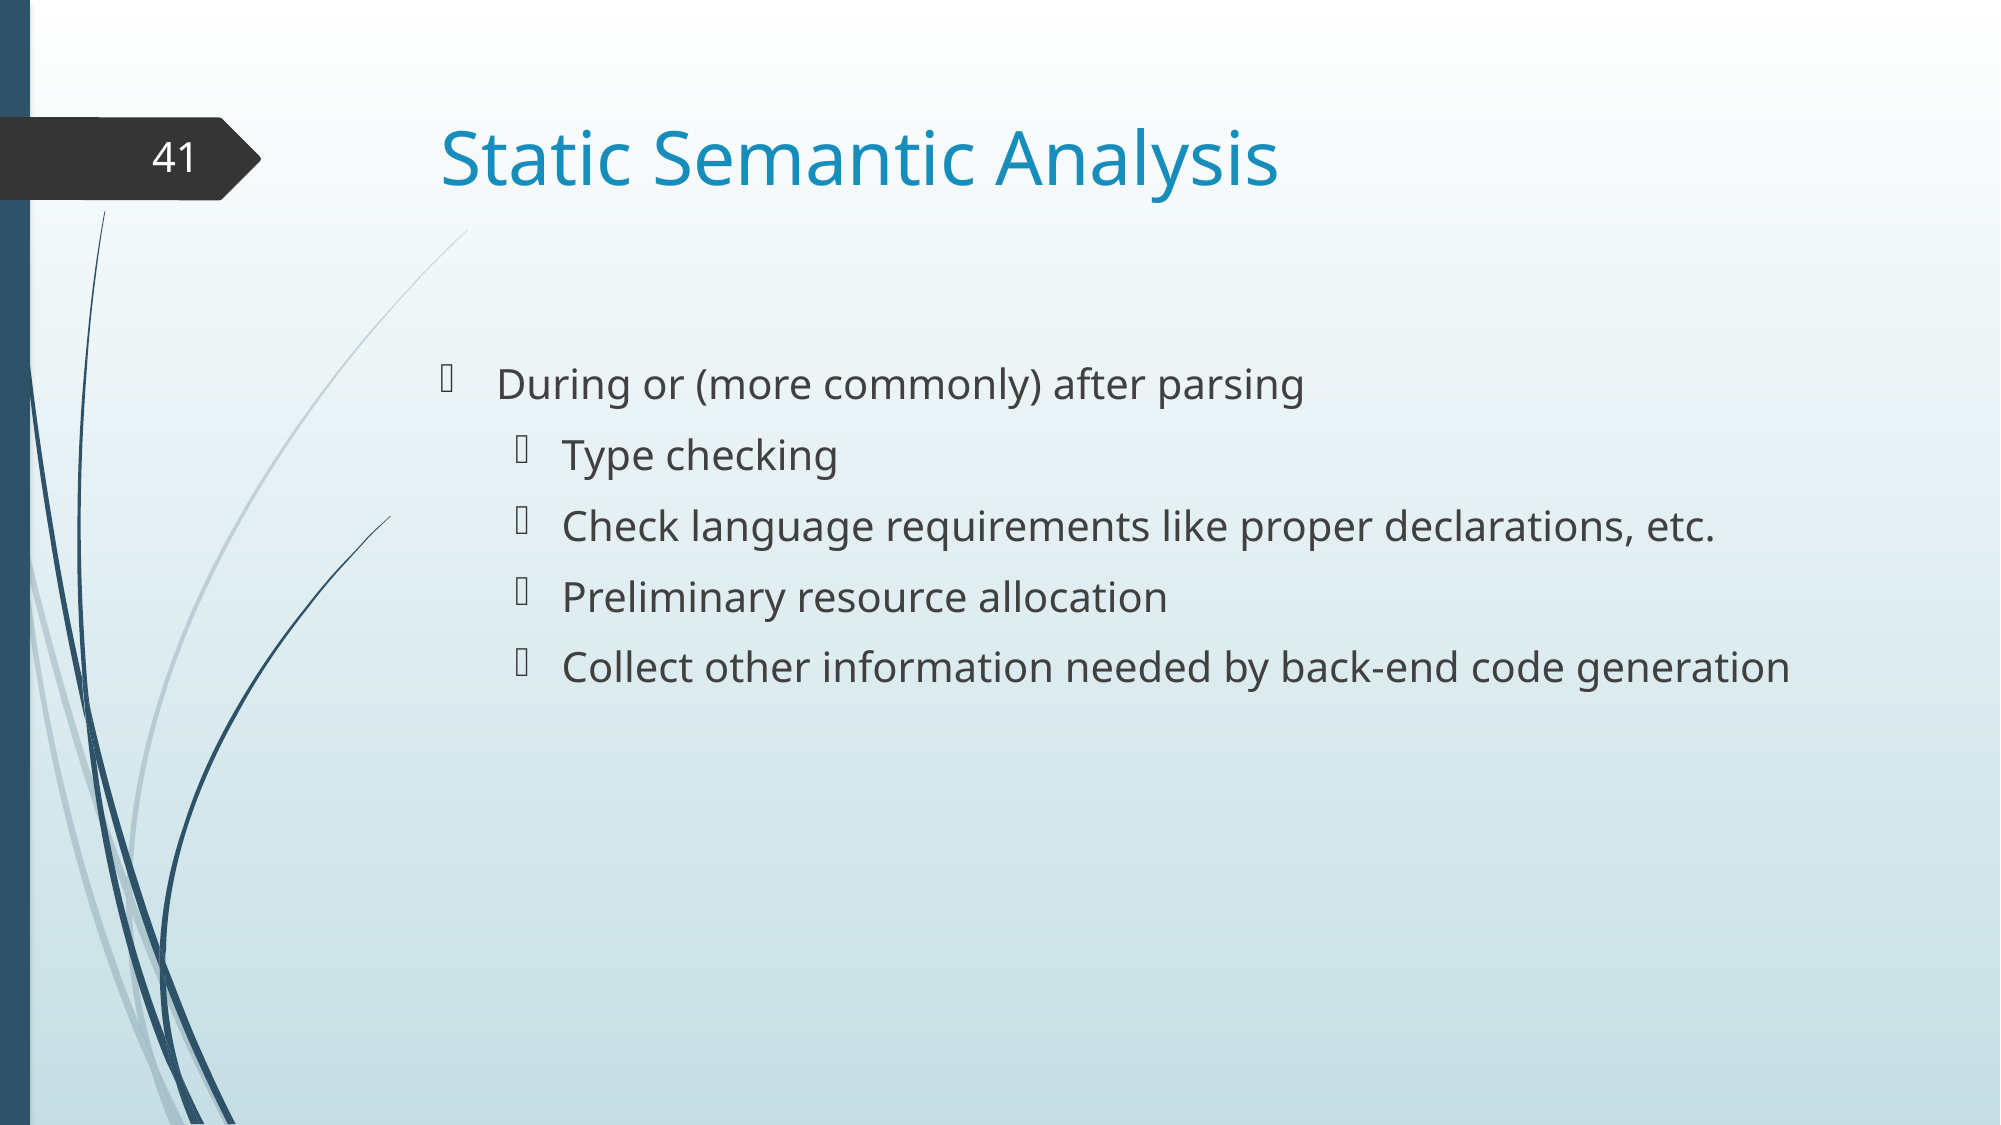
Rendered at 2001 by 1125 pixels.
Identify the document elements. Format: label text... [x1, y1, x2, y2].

title Static Semantic Analysis [425, 102, 1888, 313]
slide_number 41 [87, 129, 216, 190]
list During or (more commonly) after parsing Type checking Check language requirements like proper declarations, etc. Preliminary resource allocation Collect other information needed by back-end code generation [424, 350, 1888, 988]
